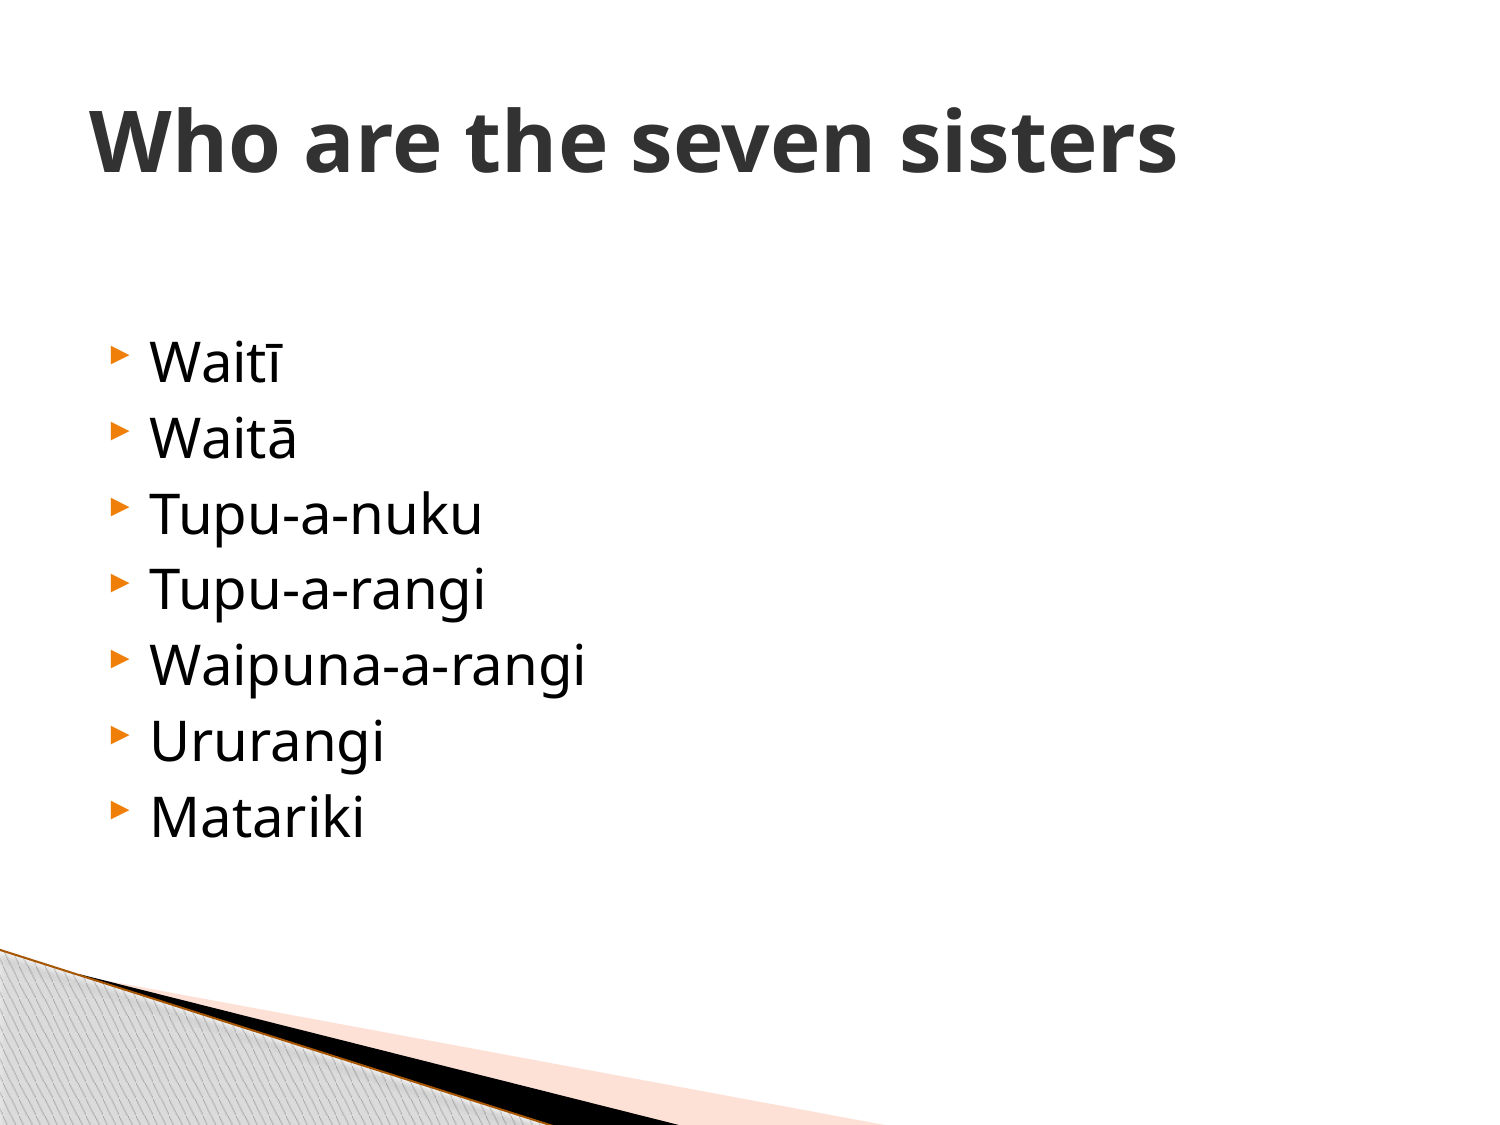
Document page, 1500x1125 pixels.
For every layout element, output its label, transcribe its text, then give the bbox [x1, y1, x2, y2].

title Who are the seven sisters [75, 45, 1425, 233]
list Waitī Waitā Tupu-a-nuku Tupu-a-rangi Waipuna-a-rangi Ururangi Matariki [75, 243, 1425, 986]
